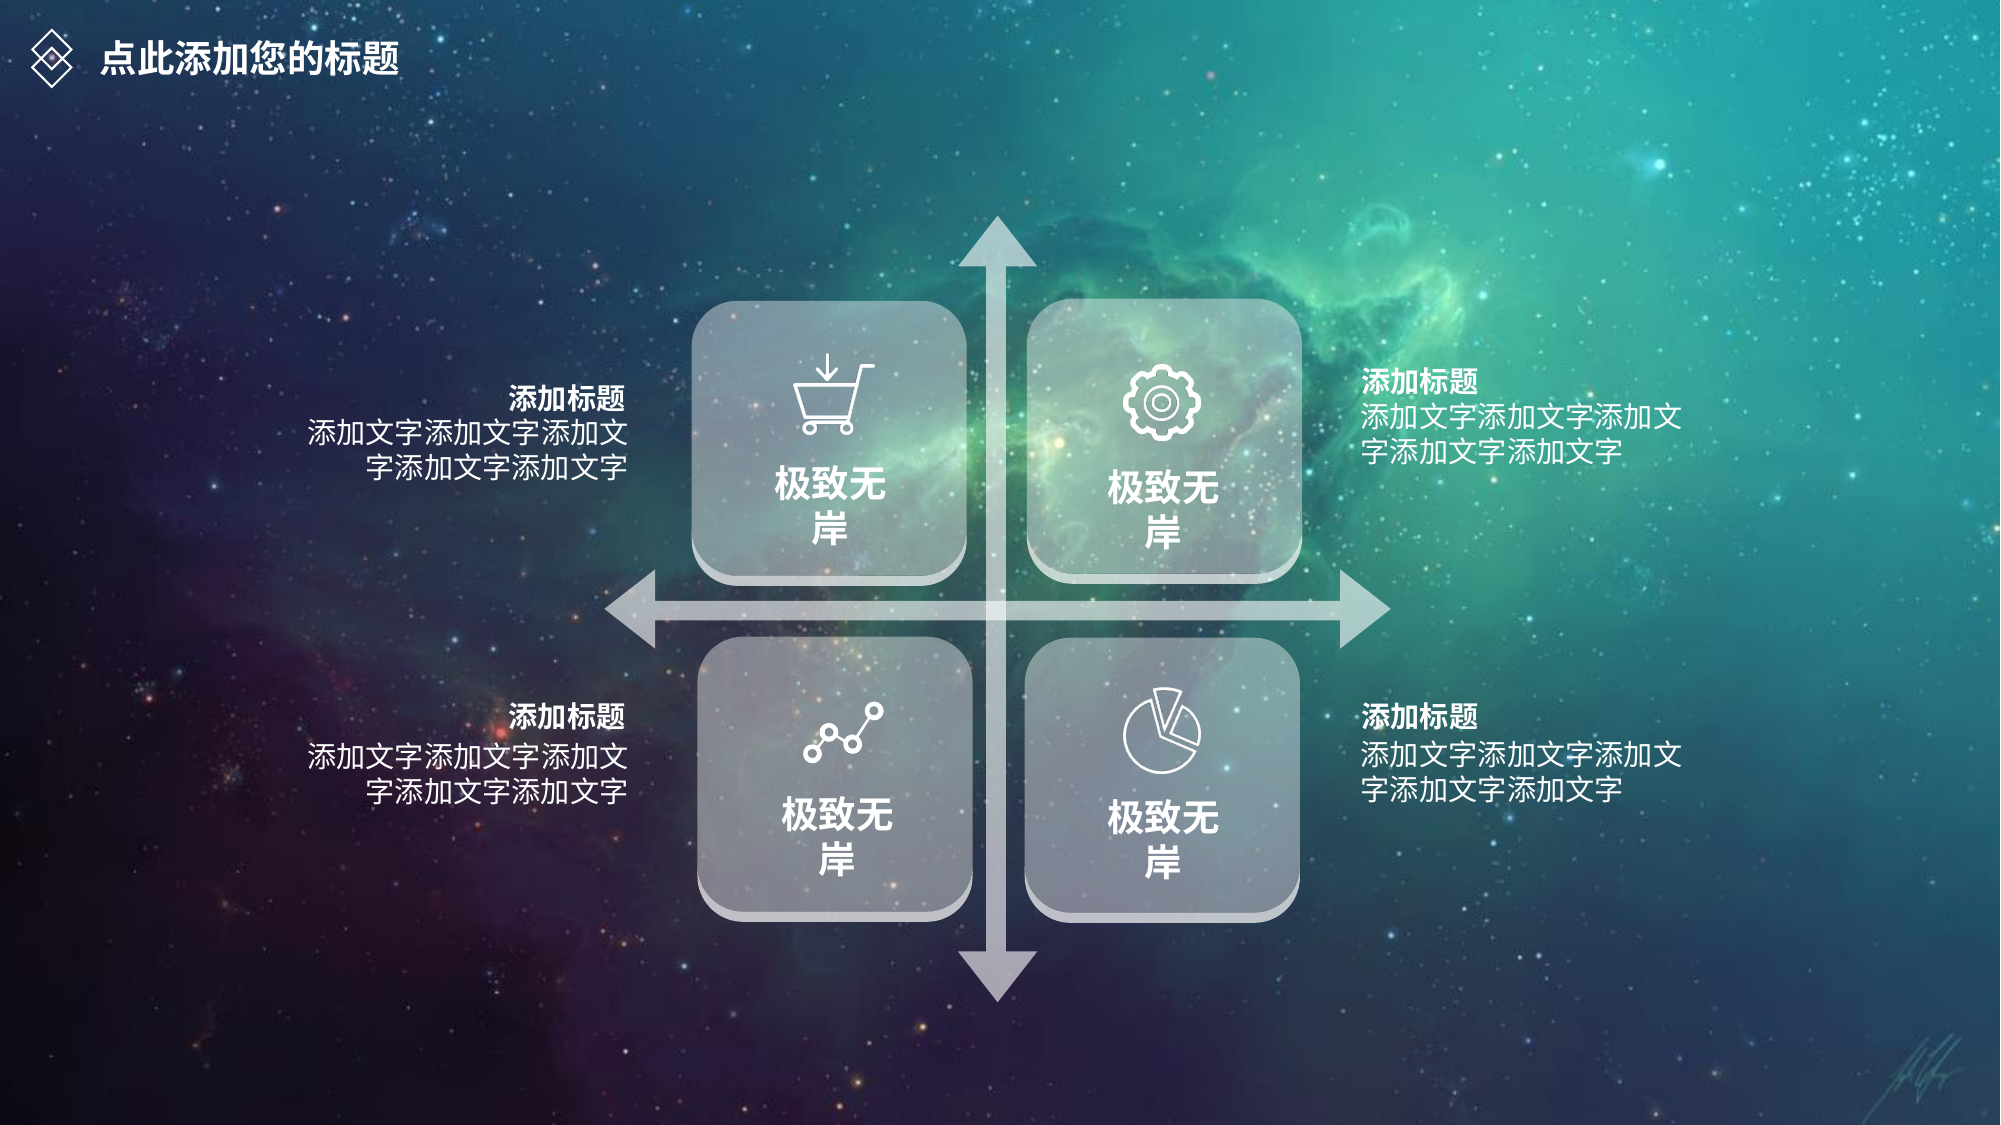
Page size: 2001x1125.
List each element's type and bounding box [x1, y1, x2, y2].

text_box [32, 29, 72, 88]
text_box [1345, 355, 1708, 477]
text_box [1345, 691, 1708, 816]
text_box [282, 372, 644, 494]
text_box [282, 691, 644, 817]
picture [0, 0, 2000, 1125]
